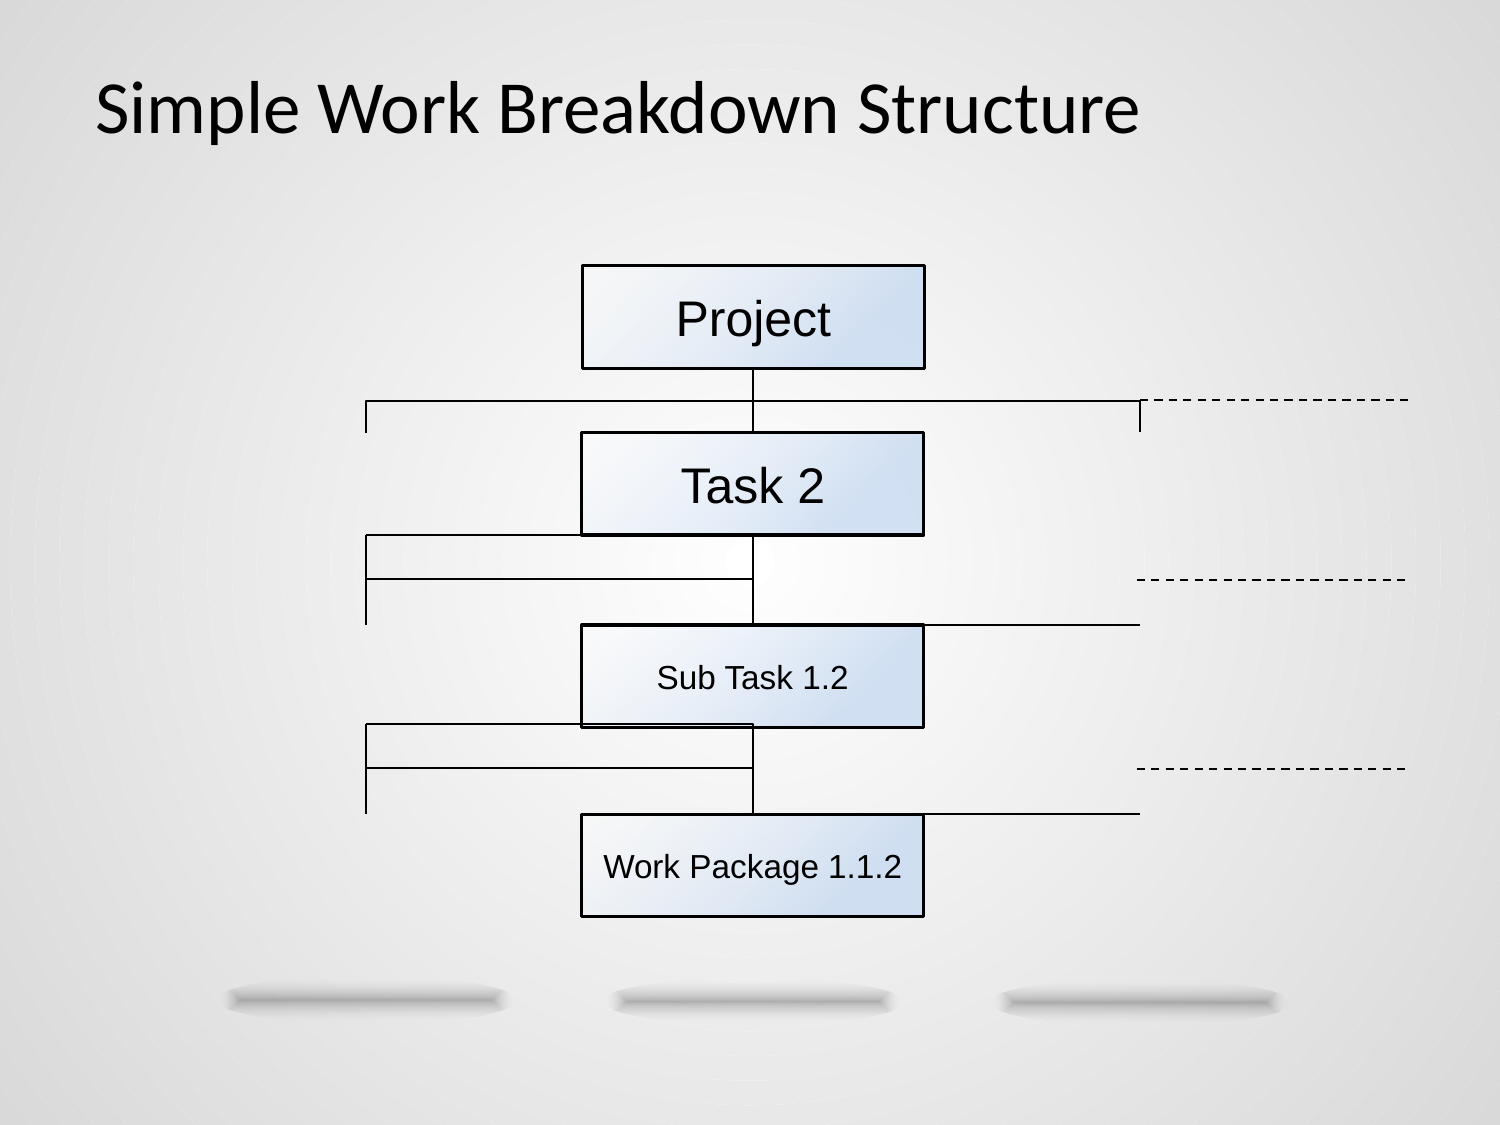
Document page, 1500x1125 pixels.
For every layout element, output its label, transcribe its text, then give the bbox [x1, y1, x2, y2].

text_box [990, 978, 1290, 1026]
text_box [610, 432, 701, 536]
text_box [527, 206, 592, 385]
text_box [514, 575, 605, 963]
text_box [216, 975, 516, 1024]
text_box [914, 206, 979, 594]
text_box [610, 813, 702, 918]
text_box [802, 432, 909, 536]
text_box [612, 624, 701, 728]
text_box [603, 978, 702, 1024]
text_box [802, 624, 925, 728]
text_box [514, 386, 605, 575]
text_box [707, 381, 798, 1125]
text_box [598, 265, 702, 369]
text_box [802, 813, 928, 918]
text_box [802, 978, 903, 1024]
text_box Simple Work Breakdown Structure [74, 45, 1425, 162]
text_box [802, 265, 909, 369]
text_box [707, 192, 798, 381]
